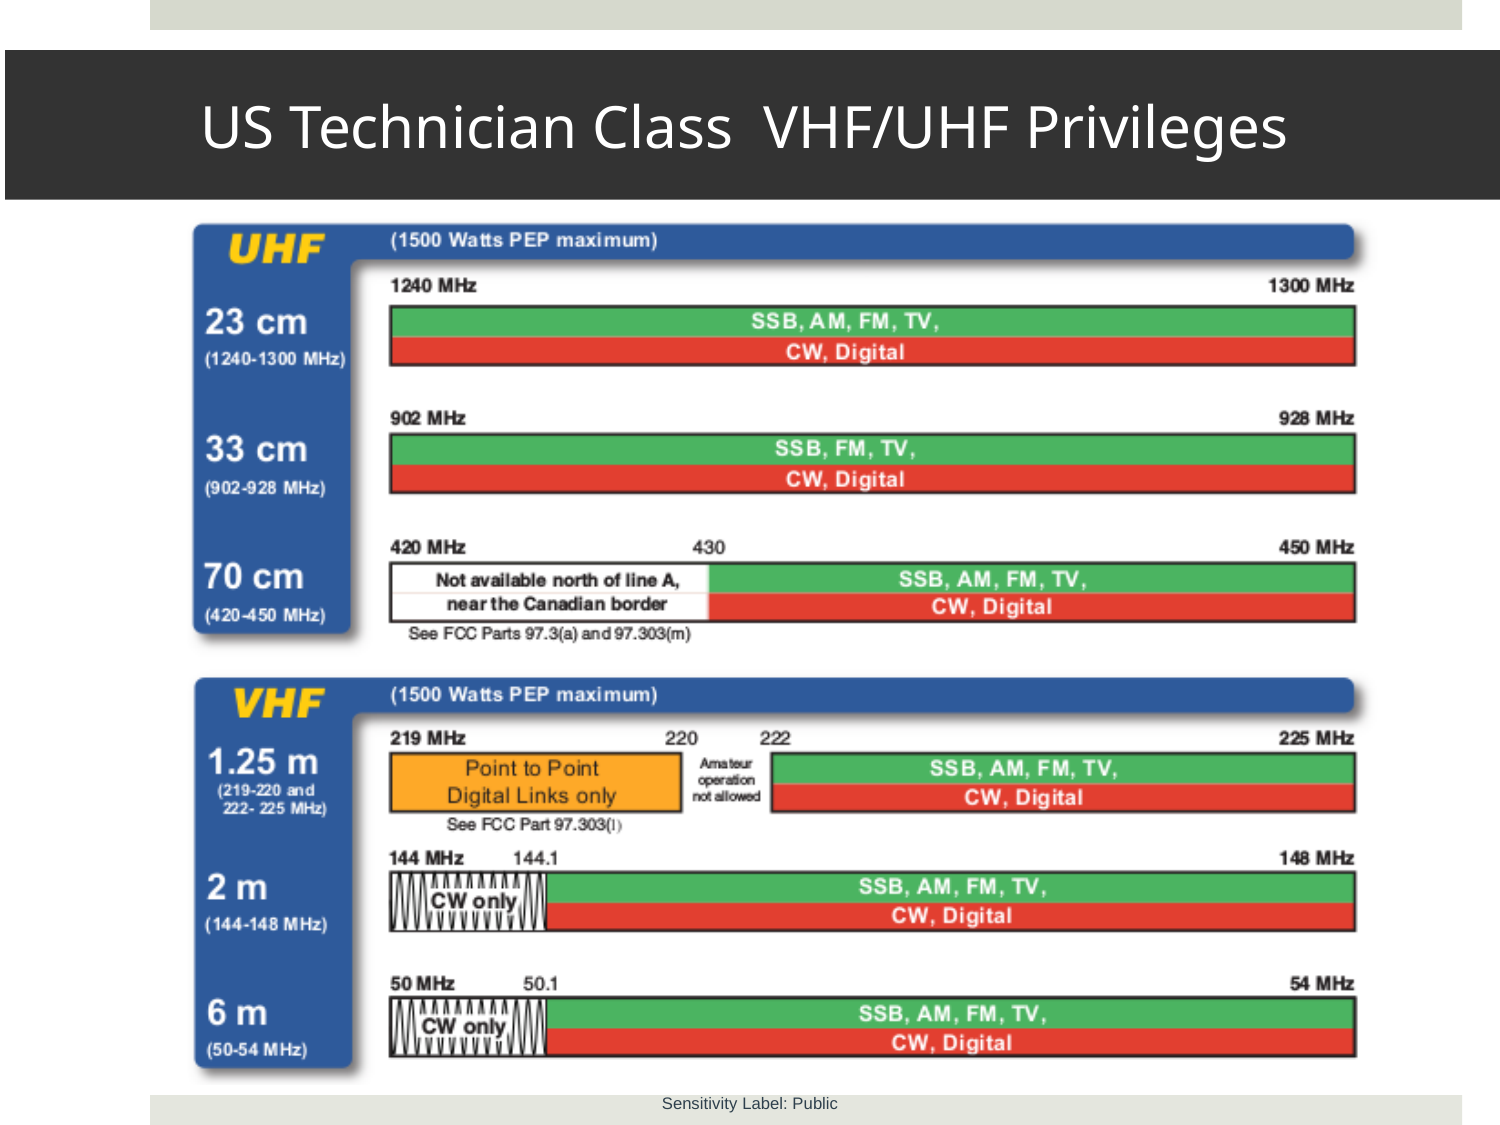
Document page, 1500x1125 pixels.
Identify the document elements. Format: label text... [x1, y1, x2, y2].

picture [187, 218, 1397, 1085]
title US Technician Class VHF/UHF Privileges [5, 50, 1500, 200]
